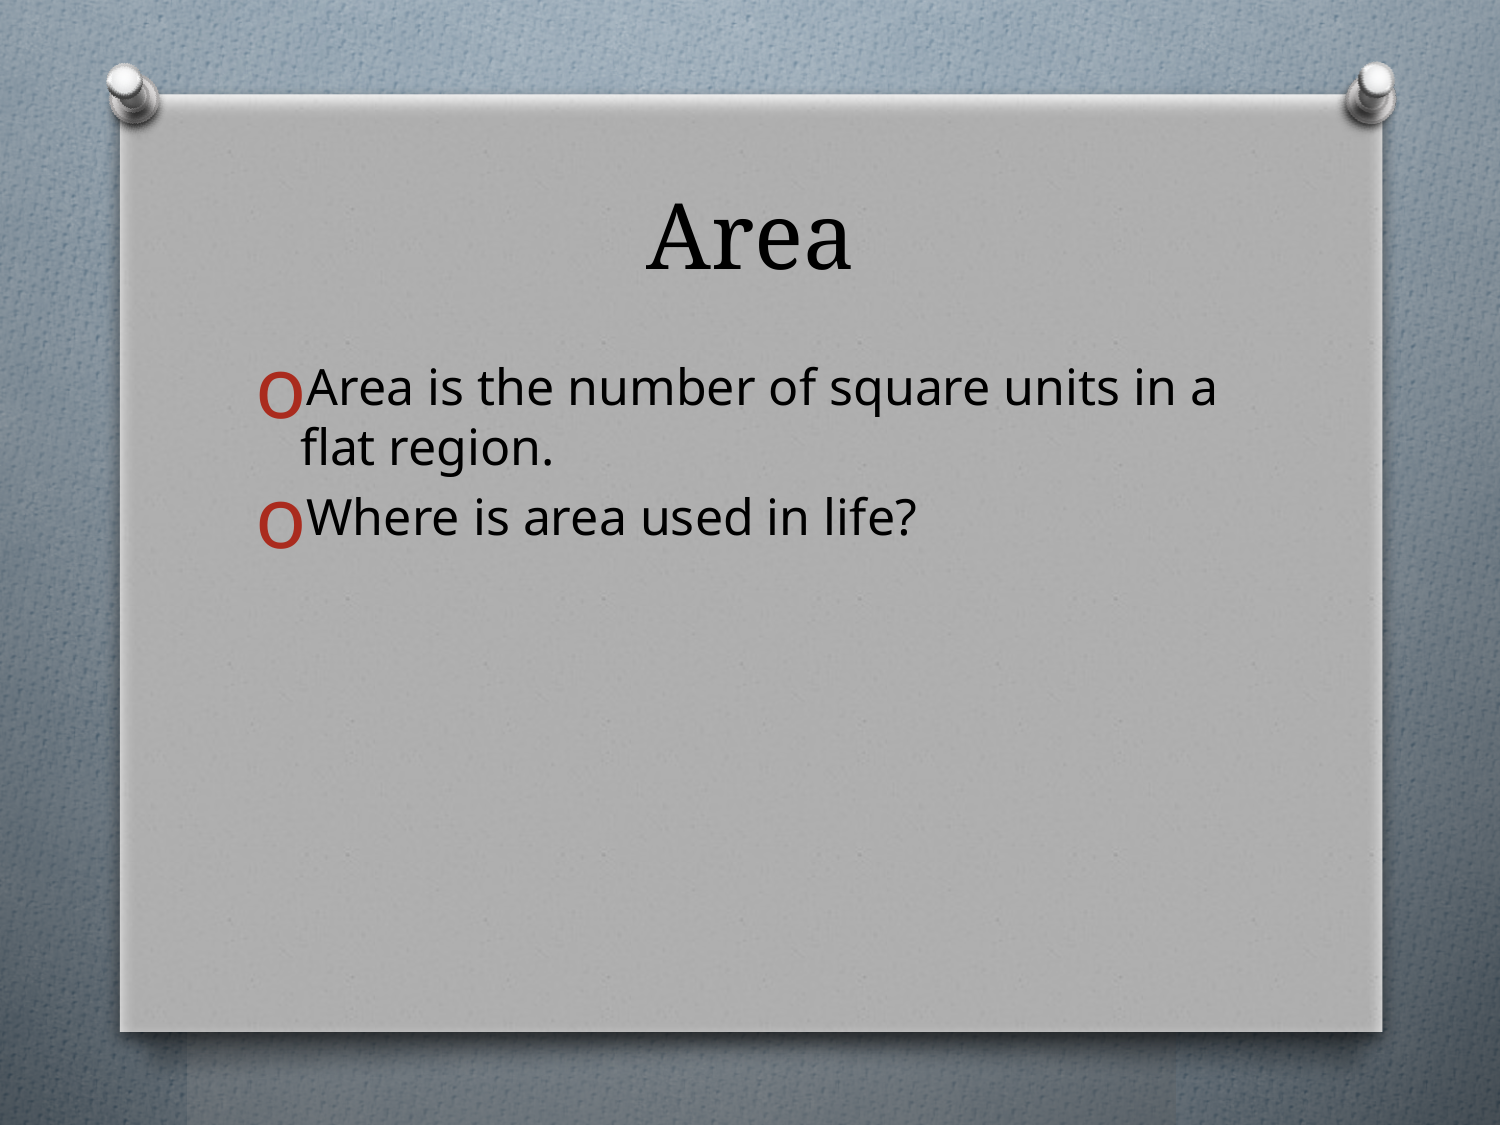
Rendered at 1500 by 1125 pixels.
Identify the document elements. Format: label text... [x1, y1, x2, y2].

title Area [179, 134, 1323, 332]
list Area is the number of square units in a flat region. Where is area used in life? [240, 347, 1257, 939]
picture [75, 29, 198, 153]
picture [1317, 35, 1439, 156]
